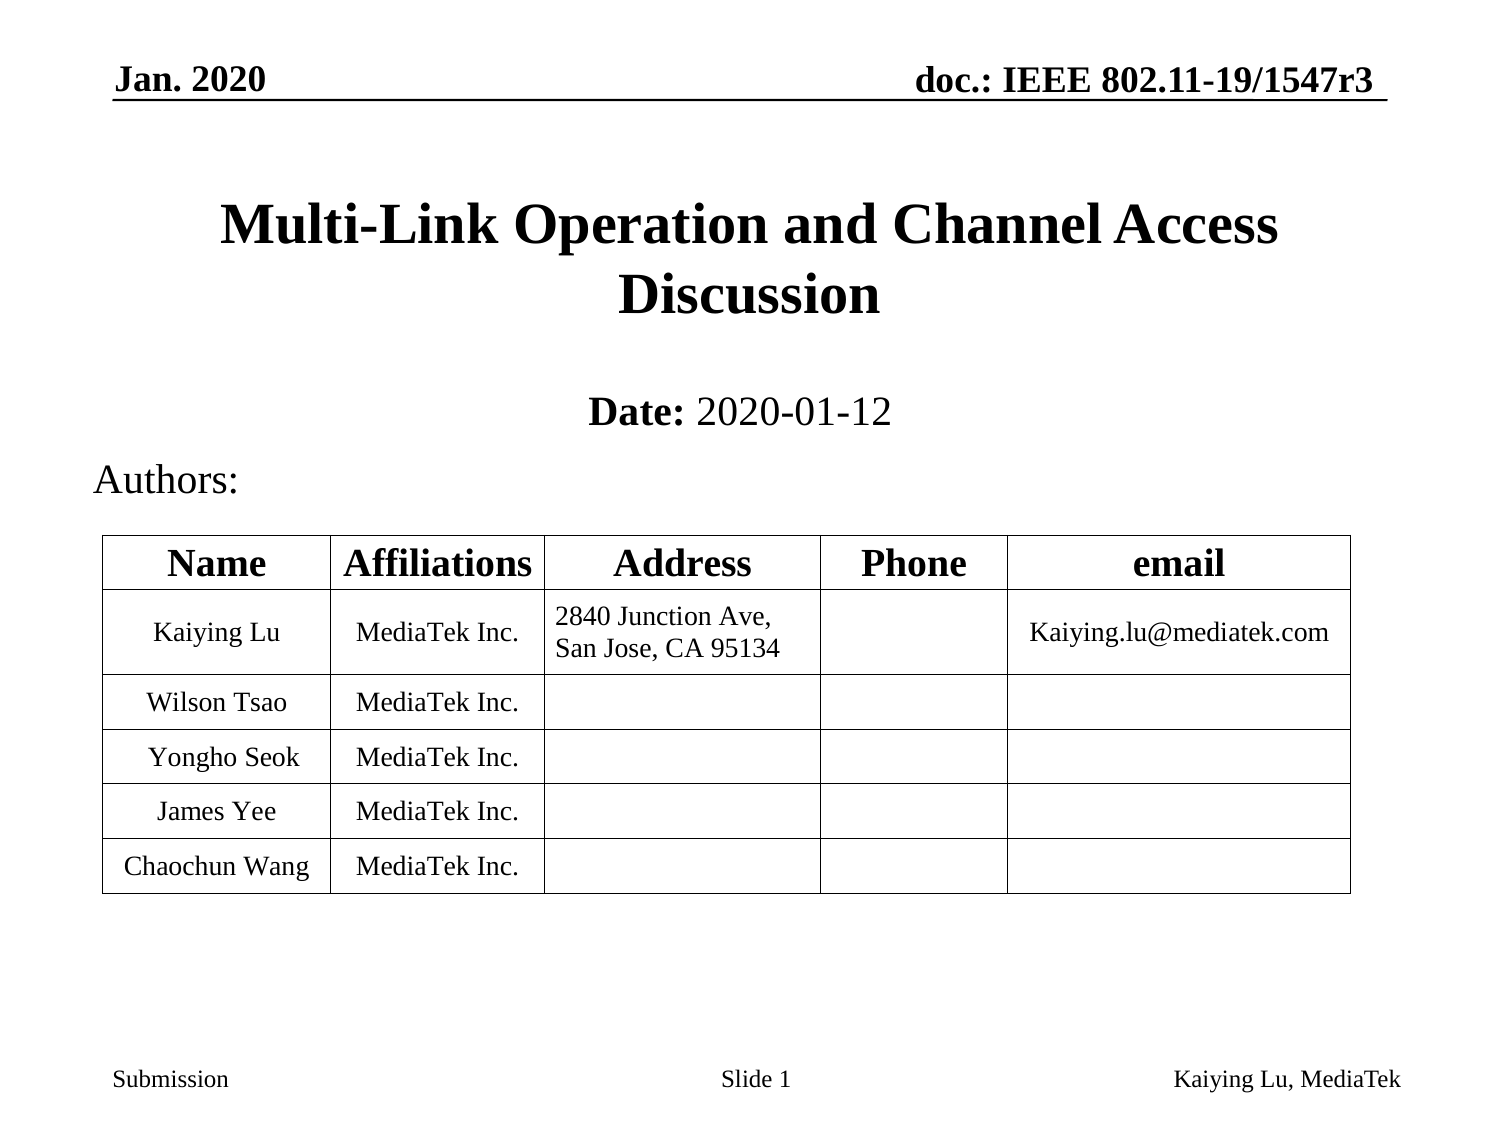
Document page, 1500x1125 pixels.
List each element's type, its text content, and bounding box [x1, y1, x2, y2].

title Multi-Link Operation and Channel Access Discussion [77, 137, 1423, 374]
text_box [87, 534, 1388, 1049]
footer Kaiying Lu, MediaTek [878, 1061, 1402, 1093]
slide_number Slide 1 [712, 1061, 800, 1093]
text_box Authors: [77, 444, 316, 507]
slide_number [114, 53, 423, 100]
list Date: 2020-01-12 [102, 375, 1379, 442]
